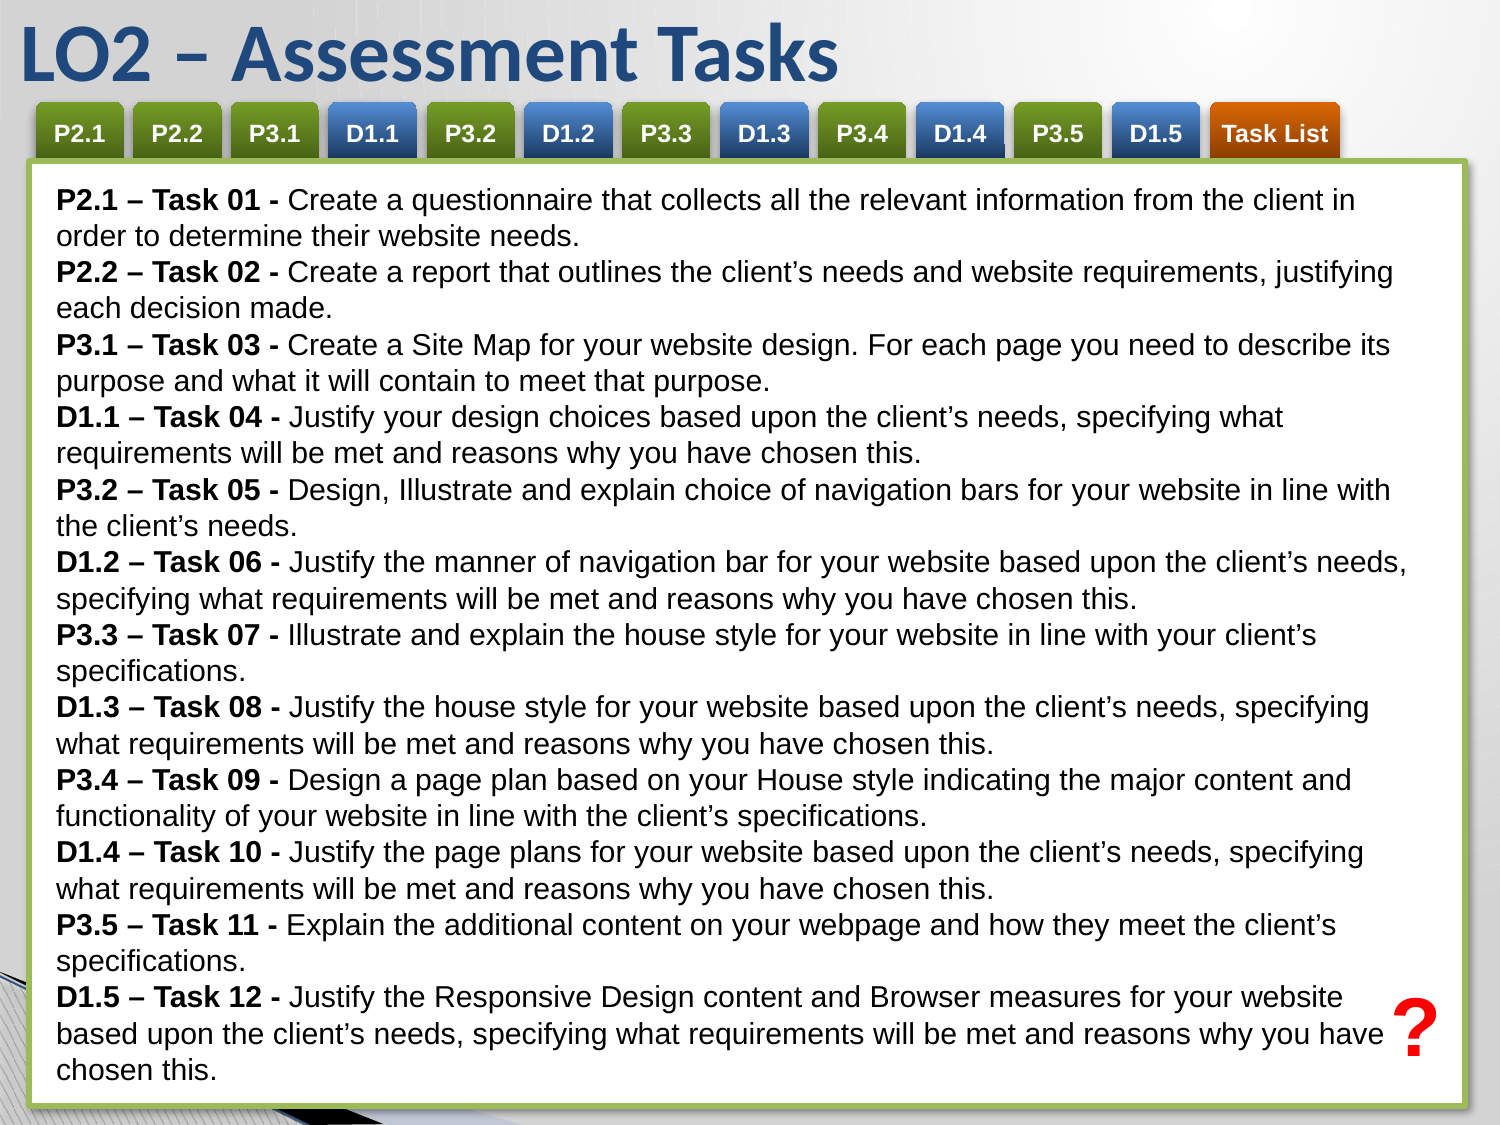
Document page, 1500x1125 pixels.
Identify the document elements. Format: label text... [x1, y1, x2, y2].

text_box P2.1 – Task 01 - Create a questionnaire that collects all the relevant information from the client in order to determine their website needs. P2.2 – Task 02 - Create a report that outlines the client’s needs and website requirements, justifying each decision made. P3.1 – Task 03 - Create a Site Map for your website design. For each page you need to describe its purpose and what it will contain to meet that purpose. D1.1 – Task 04 - Justify your design choices based upon the client’s needs, specifying what requirements will be met and reasons why you have chosen this. P3.2 – Task 05 - Design, Illustrate and explain choice of navigation bars for your website in line with the client’s needs. D1.2 – Task 06 - Justify the manner of navigation bar for your website based upon the client’s needs, specifying what requirements will be met and reasons why you have chosen this. P3.3 – Task 07 - Illustrate and explain the house style for your website in line with your client’s specifications. D1.3 – Task 08 - Justify the house style for your website based upon the client’s needs, specifying what requirements will be met and reasons why you have chosen this. P3.4 – Task 09 - Design a page plan based on your House style indicating the major content and functionality of your website in line with the client’s specifications. D1.4 – Task 10 - Justify the page plans for your website based upon the client’s needs, specifying what requirements will be met and reasons why you have chosen this. P3.5 – Task 11 - Explain the additional content on your webpage and how they meet the client’s specifications. D1.5 – Task 12 - Justify the Responsive Design content and Browser measures for your website based upon the client’s needs, specifying what requirements will be met and reasons why you have chosen this. [41, 172, 1448, 1094]
picture [281, 1114, 303, 1125]
text_box LO2 – Assessment Tasks [5, 7, 1459, 90]
text_box ? [1375, 966, 1435, 1081]
